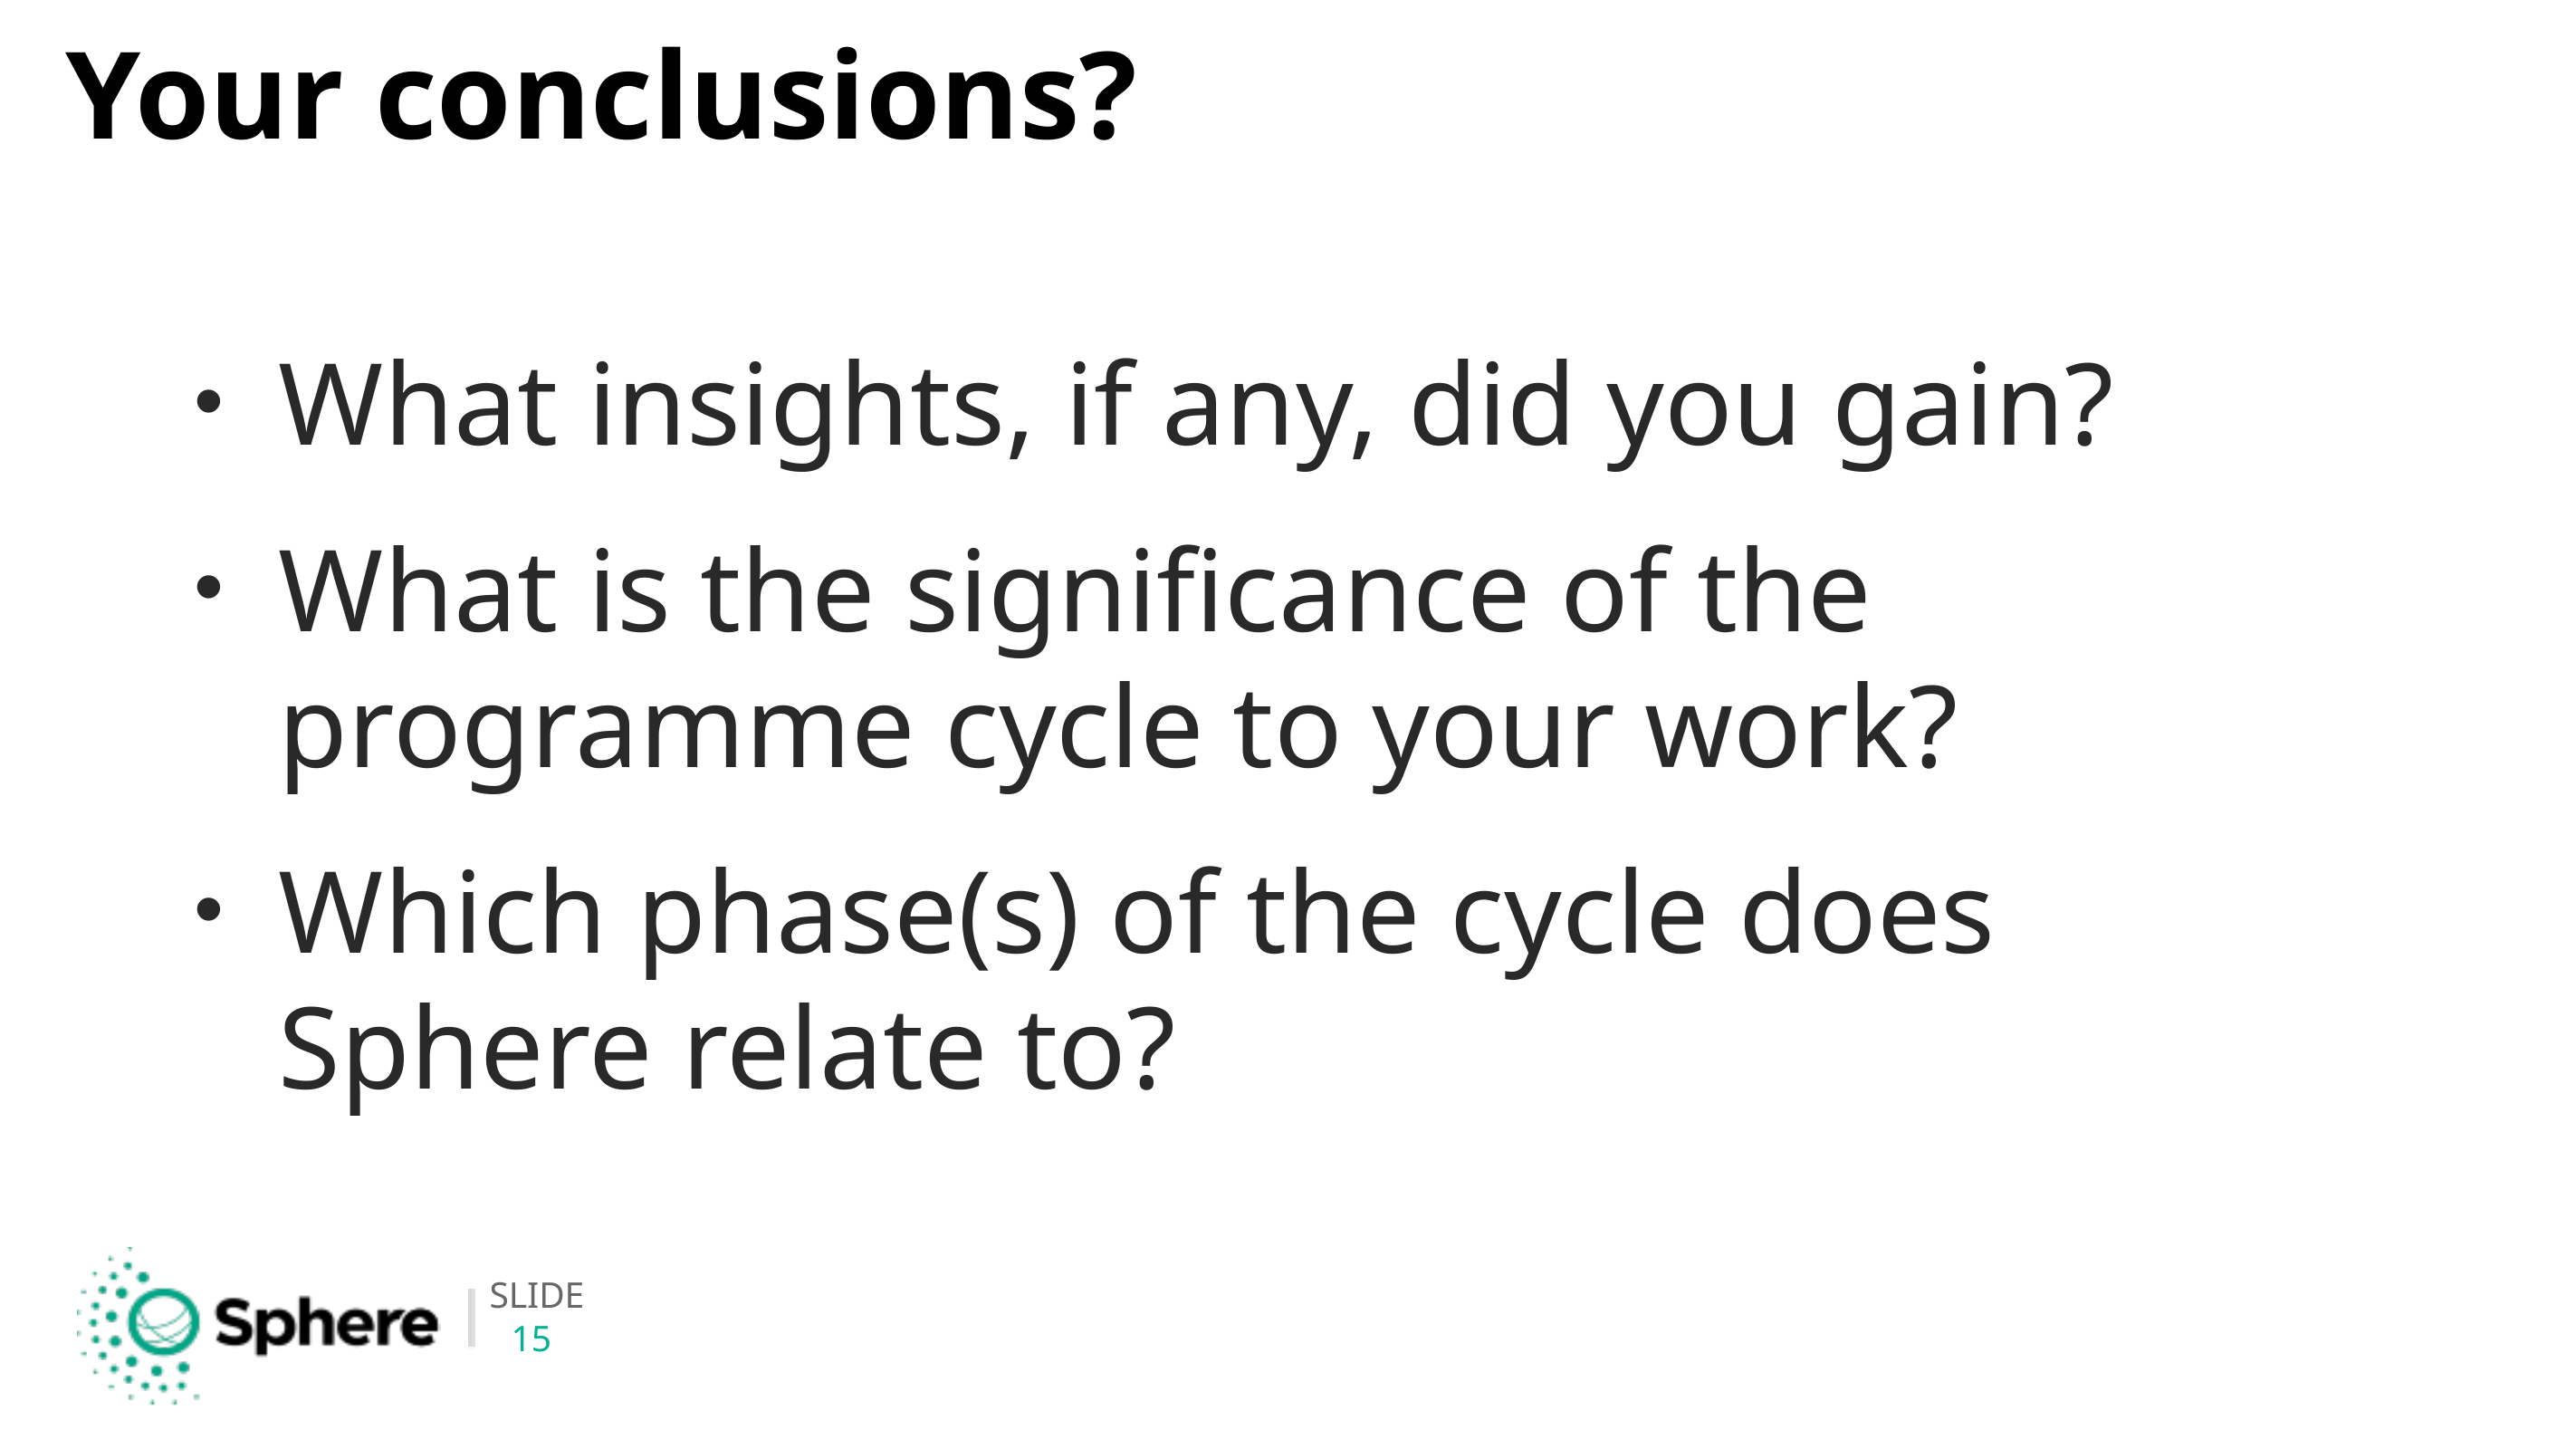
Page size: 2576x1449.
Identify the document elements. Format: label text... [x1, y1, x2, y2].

picture [468, 1289, 479, 1349]
title Your conclusions? [57, 10, 2131, 179]
picture [77, 1247, 441, 1407]
slide_number 15 [503, 1308, 563, 1367]
list What insights, if any, did you gain? What is the significance of the programme cycle to your work? Which phase(s) of the cycle does Sphere relate to? [186, 323, 2353, 1243]
